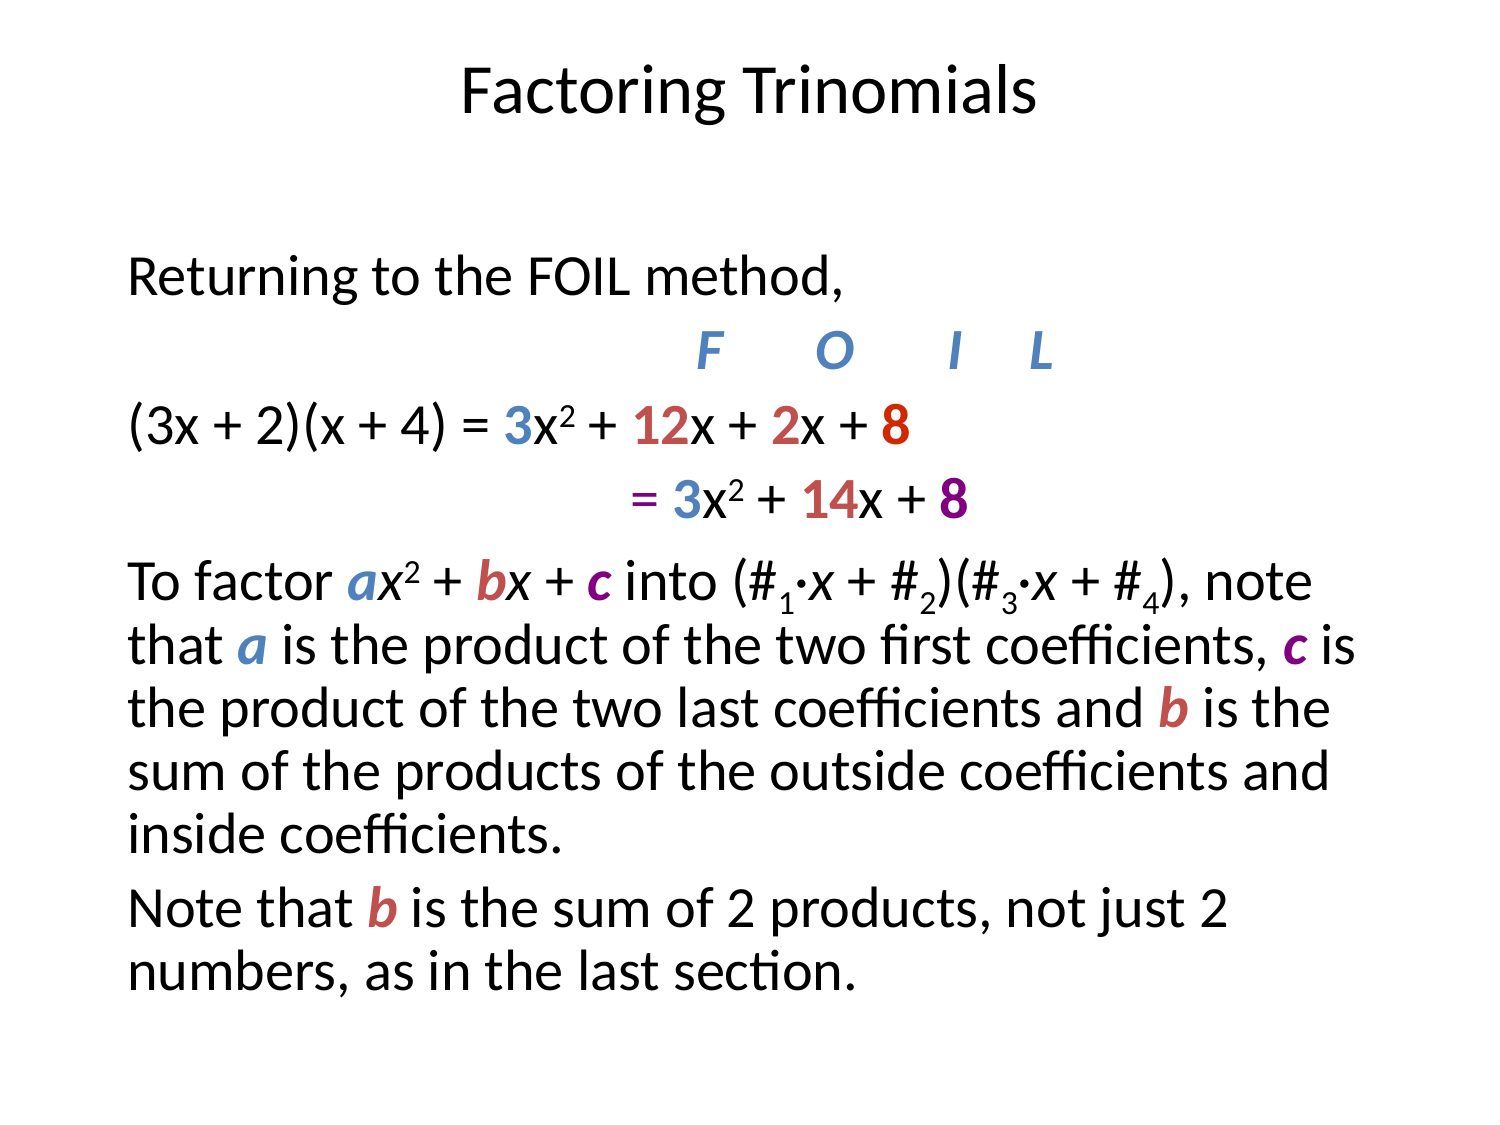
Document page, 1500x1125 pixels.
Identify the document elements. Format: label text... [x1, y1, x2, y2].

list Returning to the FOIL method, F O I L (3x + 2)(x + 4) = 3x2 + 12x + 2x + 8 = 3x2 + 14x + 8 To factor ax2 + bx + c into (#1·x + #2)(#3·x + #4), note that a is the product of the two first coefficients, c is the product of the two last coefficients and b is the sum of the products of the outside coefficients and inside coefficients. Note that b is the sum of 2 products, not just 2 numbers, as in the last section. [112, 237, 1388, 1063]
title Factoring Trinomials [75, 35, 1425, 136]
